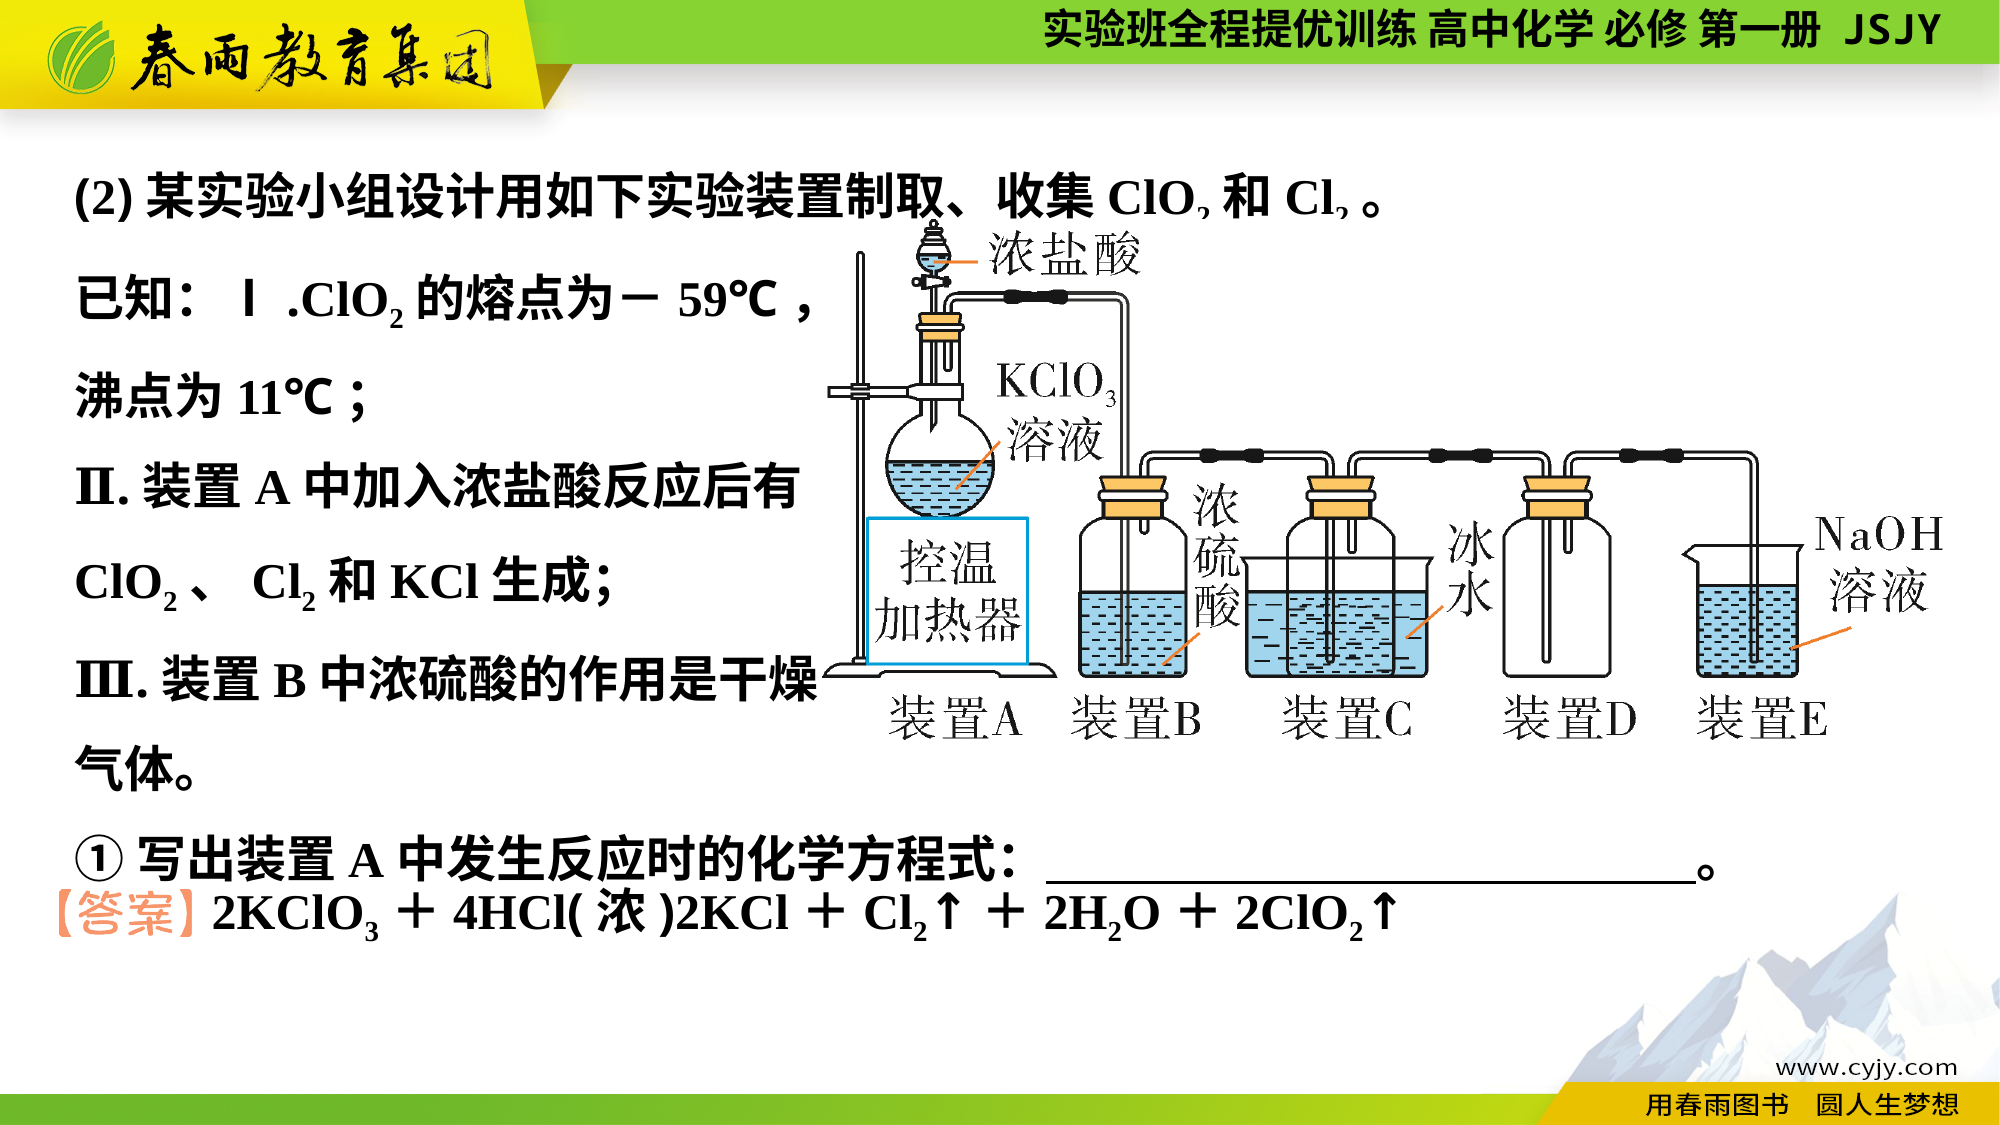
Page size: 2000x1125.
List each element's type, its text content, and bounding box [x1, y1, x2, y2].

picture [0, 0, 2000, 1125]
list (2)某实验小组设计用如下实验装置制取、收集ClO2和Cl2。 已知：Ⅰ.ClO2的熔点为－59℃， 沸点为11℃； Ⅱ.装置A中加入浓盐酸反应后有 ClO2、Cl2和KCl生成； Ⅲ.装置B中浓硫酸的作用是干燥 气体。 ①写出装置A中发生反应时的化学方程式： 。 [59, 122, 1944, 865]
